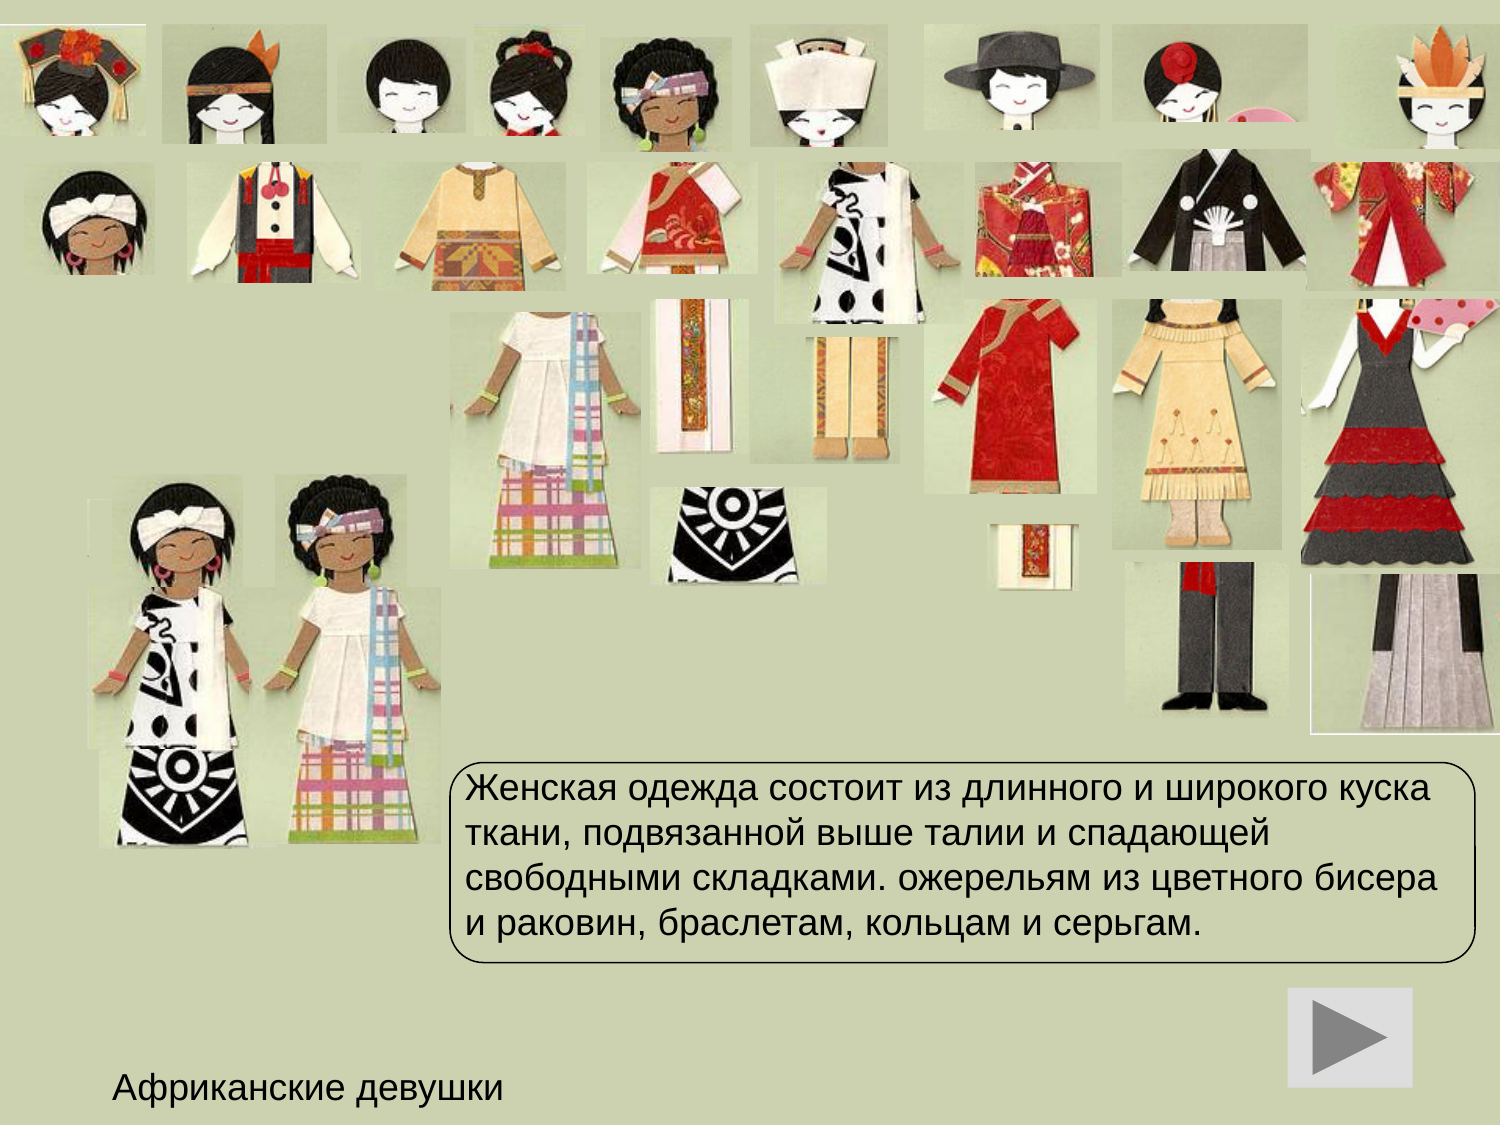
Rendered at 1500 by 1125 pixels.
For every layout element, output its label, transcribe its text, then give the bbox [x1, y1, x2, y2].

picture [0, 0, 1500, 1125]
text_box [1287, 987, 1413, 1088]
text_box Женская одежда состоит из длинного и широкого куска ткани, подвязанной выше талии и спадающей свободными складками. ожерельям из цветного бисера и раковин, браслетам, кольцам и серьгам. [450, 755, 1475, 788]
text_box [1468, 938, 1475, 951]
text_box [450, 762, 1476, 963]
text_box Африканские девушки [97, 1055, 520, 1116]
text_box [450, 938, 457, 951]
